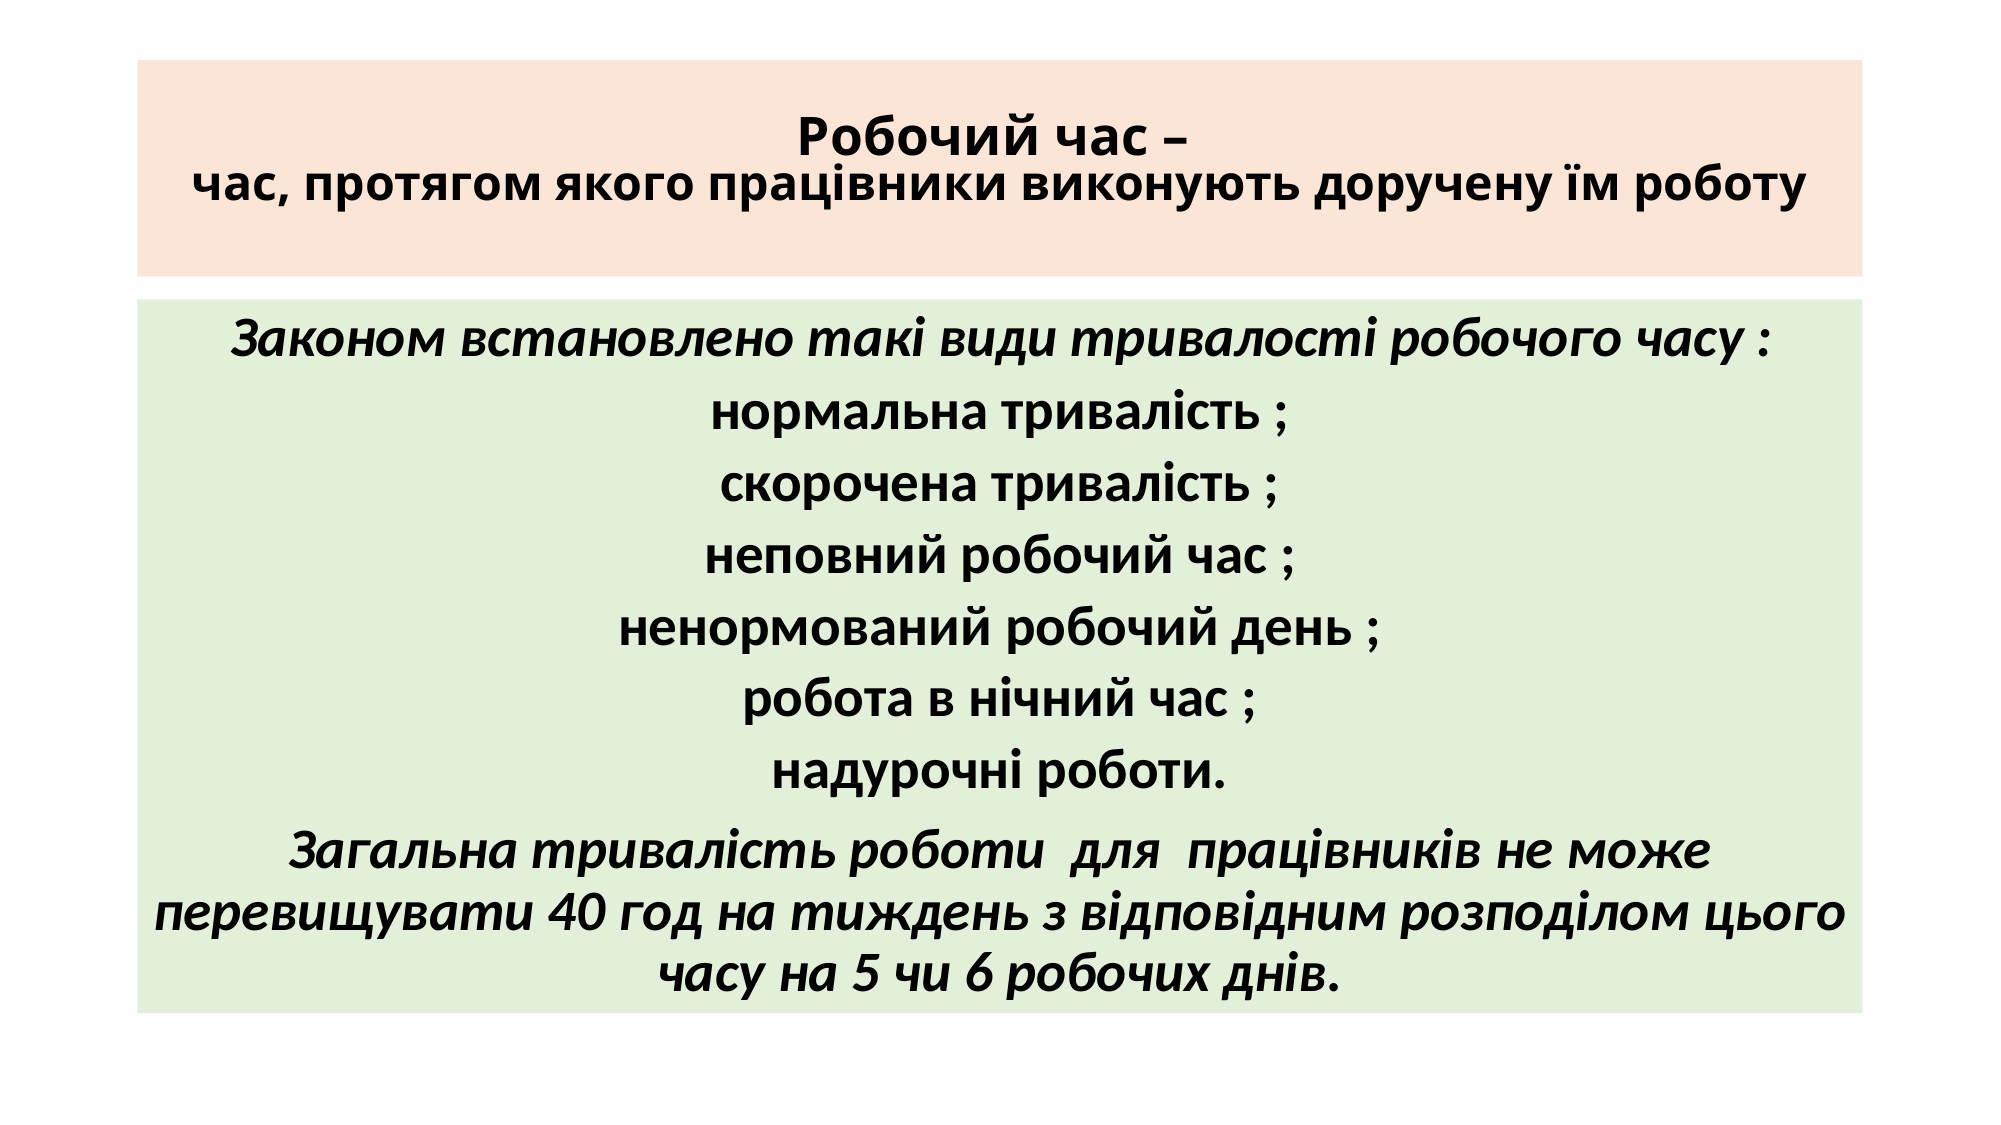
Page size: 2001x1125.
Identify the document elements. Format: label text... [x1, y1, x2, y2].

list Законом встановлено такі види тривалості робочого часу : нормальна тривалість ; скорочена тривалість ; неповний робочий час ; ненормований робочий день ; робота в нічний час ; надурочні роботи. Загальна тривалість роботи для працівників не може перевищувати 40 год на тиждень з відповідним розподілом цього часу на 5 чи 6 робочих днів. [137, 299, 1863, 1014]
title Робочий час – час, протягом якого працівники виконують доручену їм роботу [137, 59, 1863, 277]
